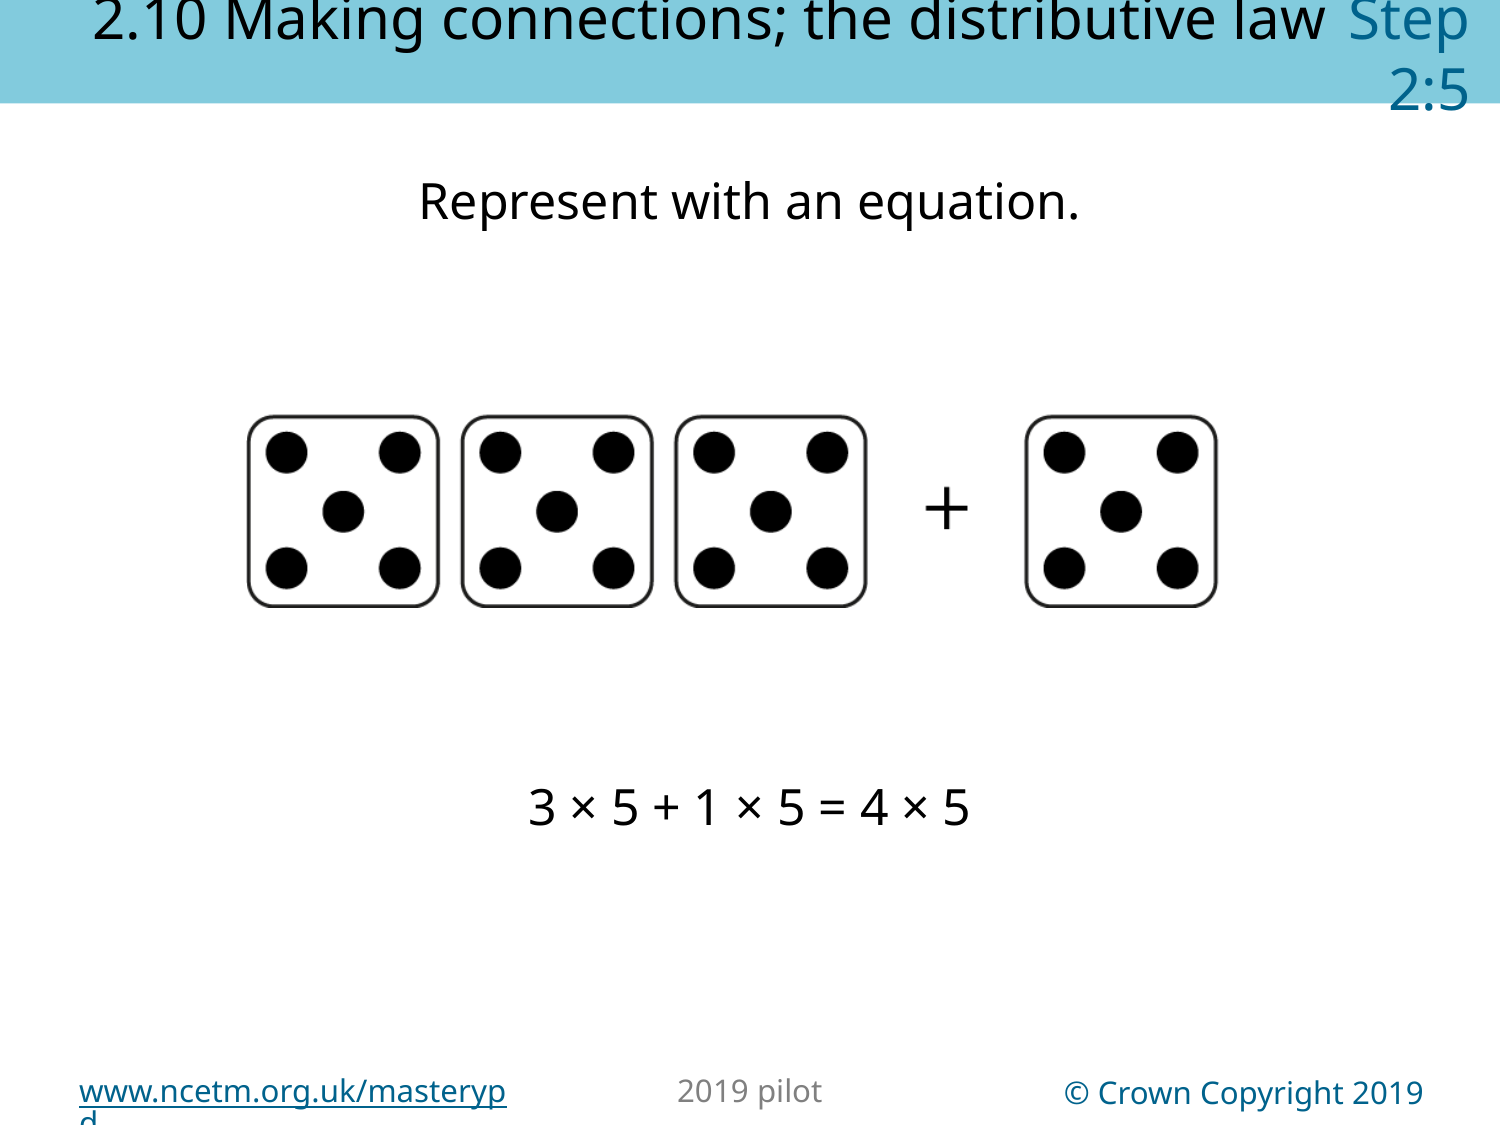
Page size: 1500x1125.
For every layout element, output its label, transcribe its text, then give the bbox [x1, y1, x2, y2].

picture [246, 400, 1254, 609]
text_box Represent with an equation. [403, 161, 1097, 237]
text_box 3 × 5 + 1 × 5 = 4 × 5 [513, 768, 987, 844]
list 2.10 Making connections; the distributive law Step 2:5 [0, 0, 1500, 104]
